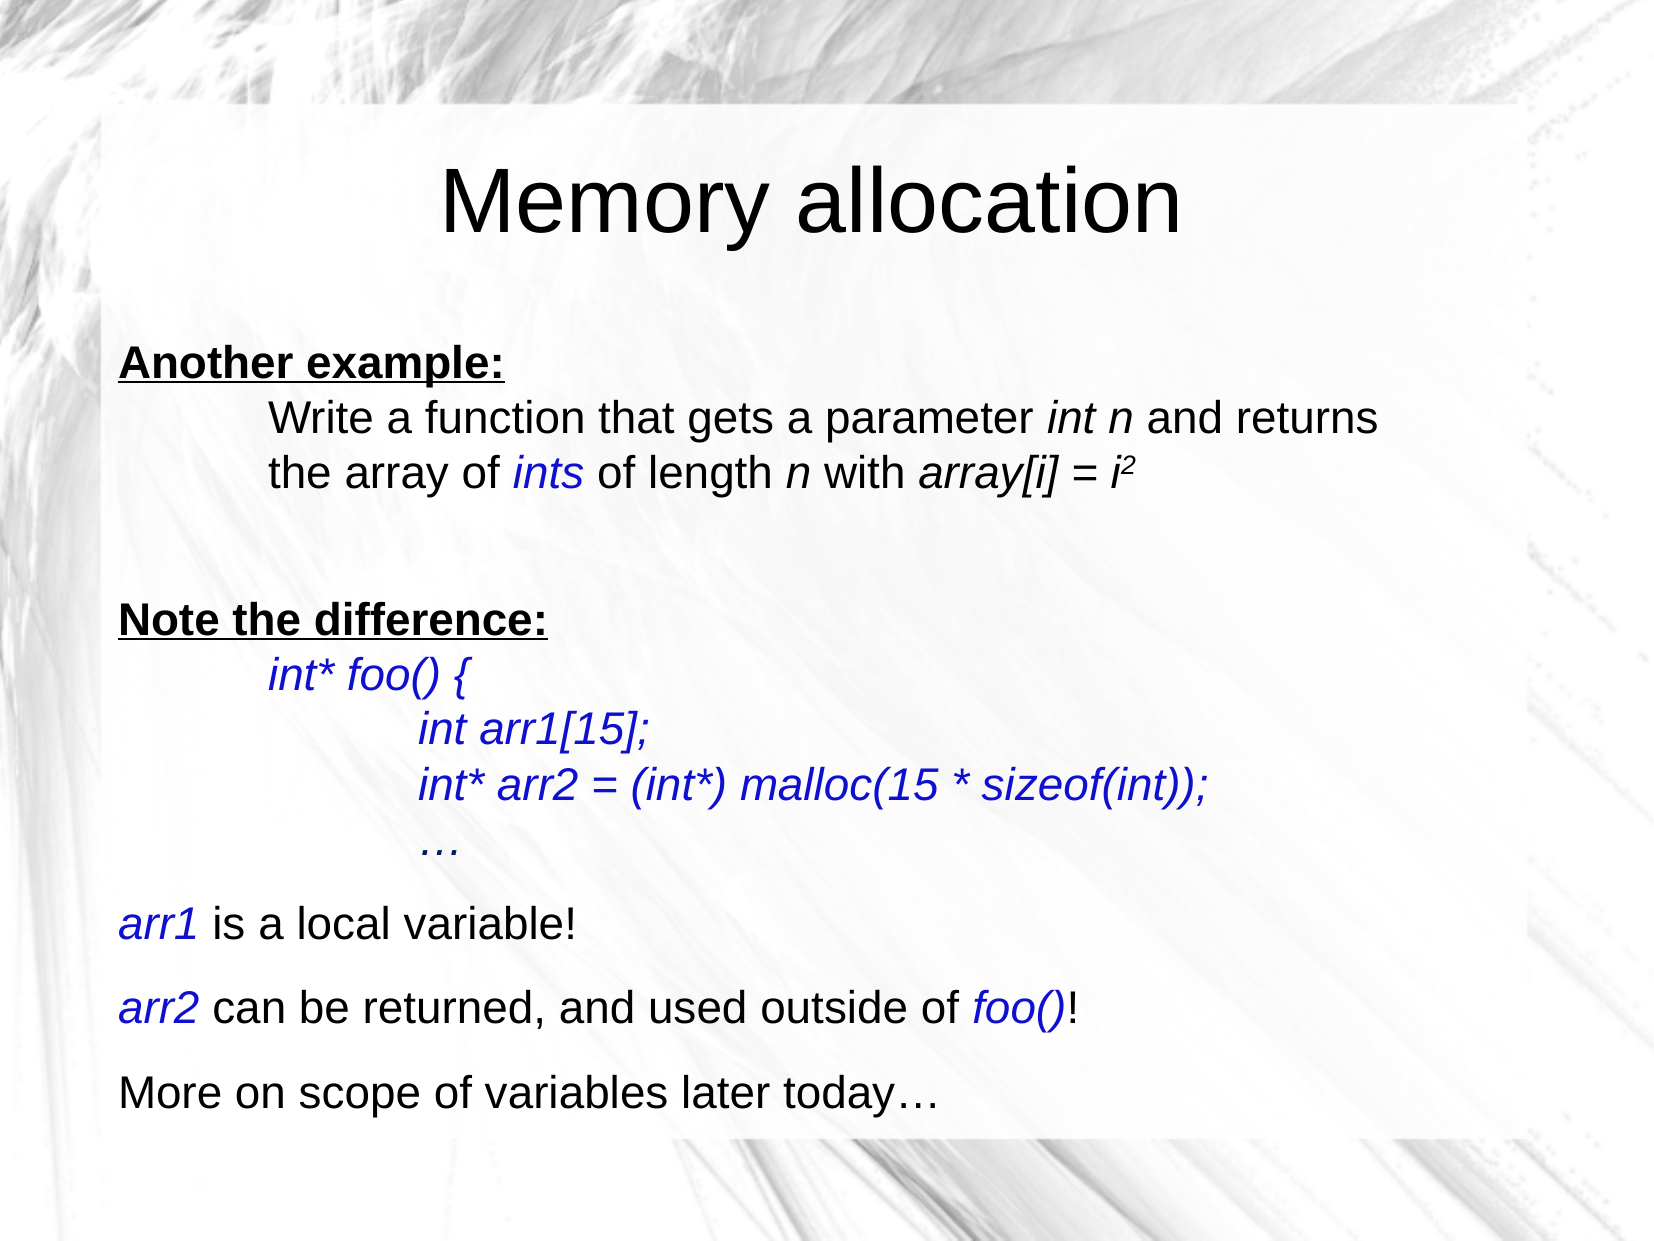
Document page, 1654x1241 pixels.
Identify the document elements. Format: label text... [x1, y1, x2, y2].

picture [0, 0, 1654, 1241]
list Another example: Write a function that gets a parameter int n and returns the array of ints of length n with array[i] = i2 Note the difference: int* foo() { int arr1[15]; int* arr2 = (int*) malloc(15 * sizeof(int)); … arr1 is a local variable! arr2 can be returned, and used outside of foo()! More on scope of variables later today… [118, 332, 1571, 1121]
title Memory allocation [118, 93, 1506, 299]
